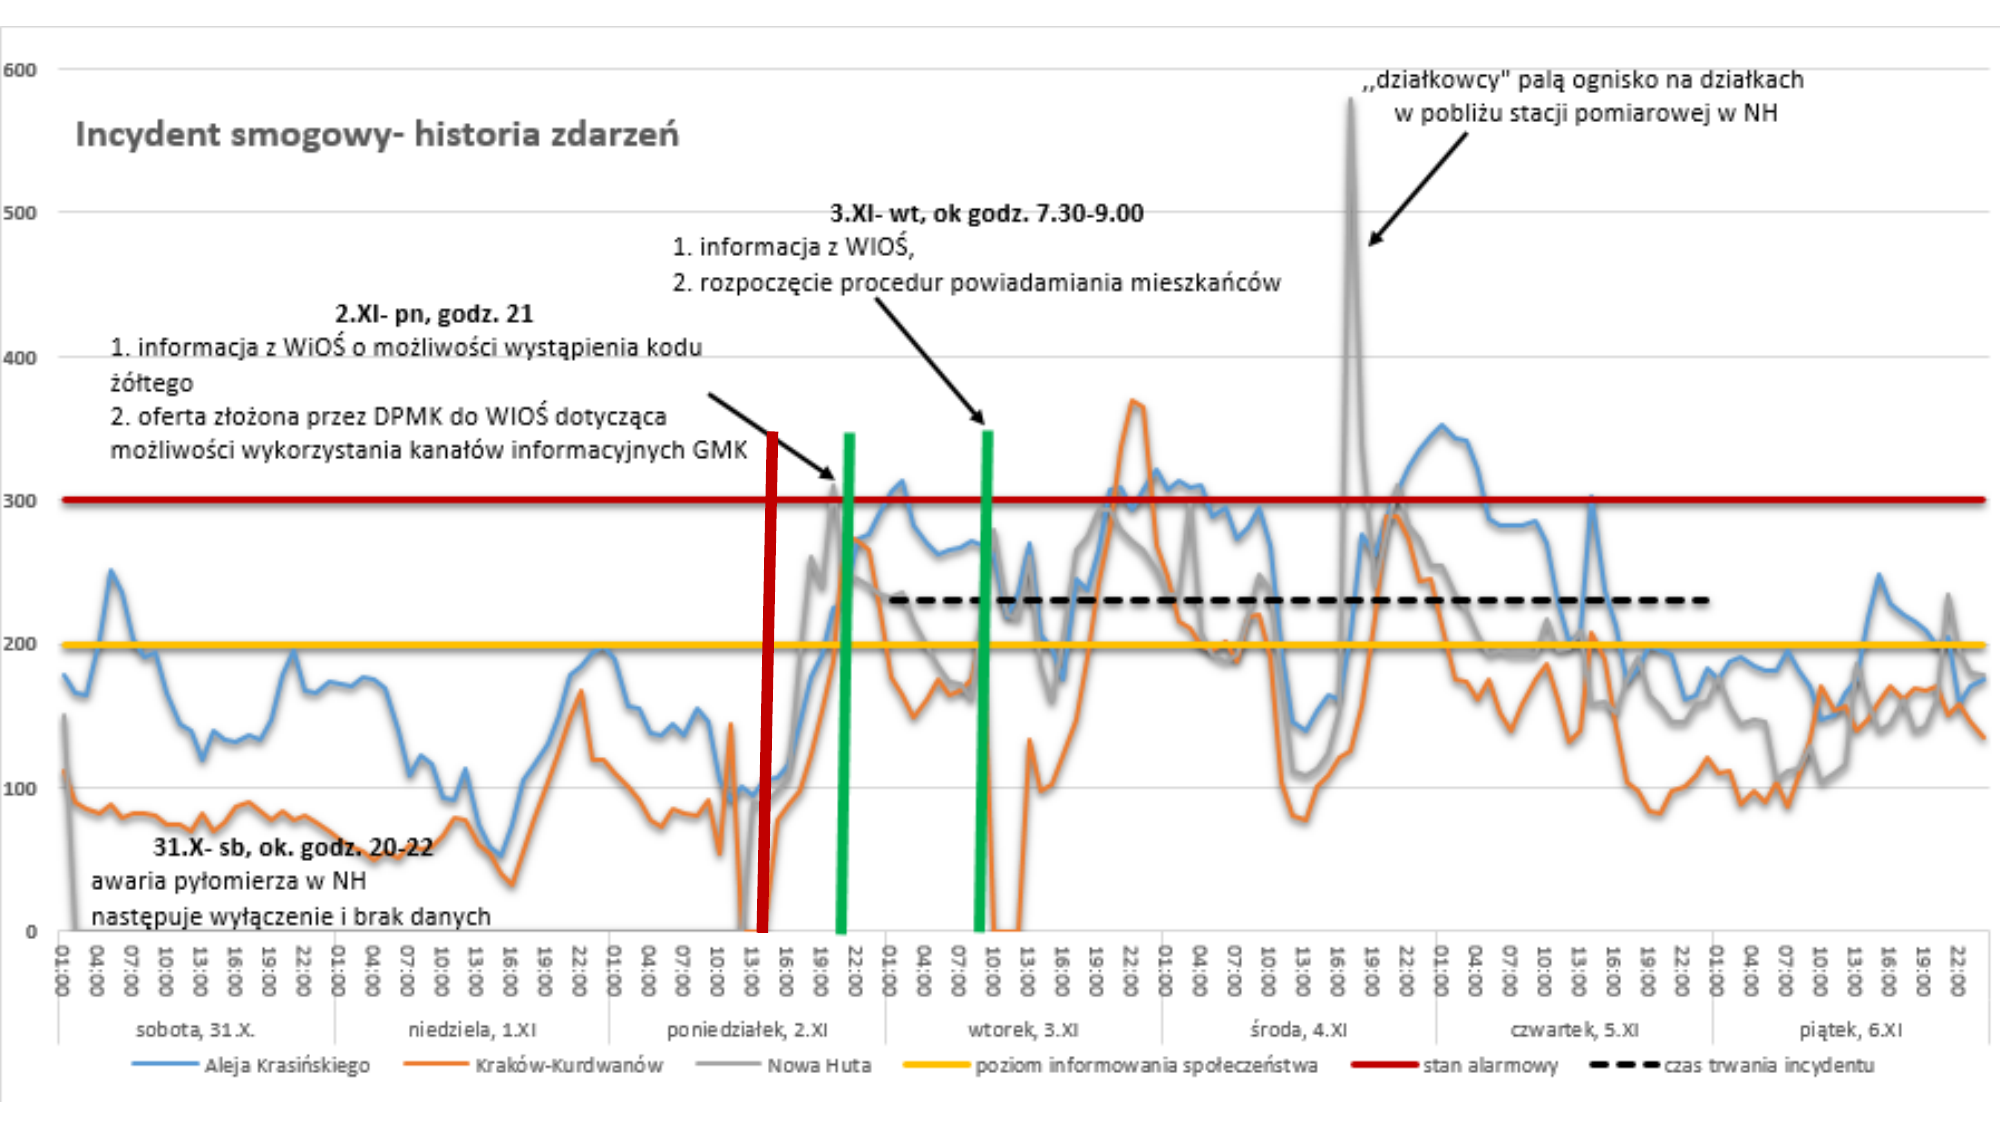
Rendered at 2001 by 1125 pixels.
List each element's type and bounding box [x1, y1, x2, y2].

picture [0, 26, 2000, 1102]
text_box [762, 431, 773, 933]
